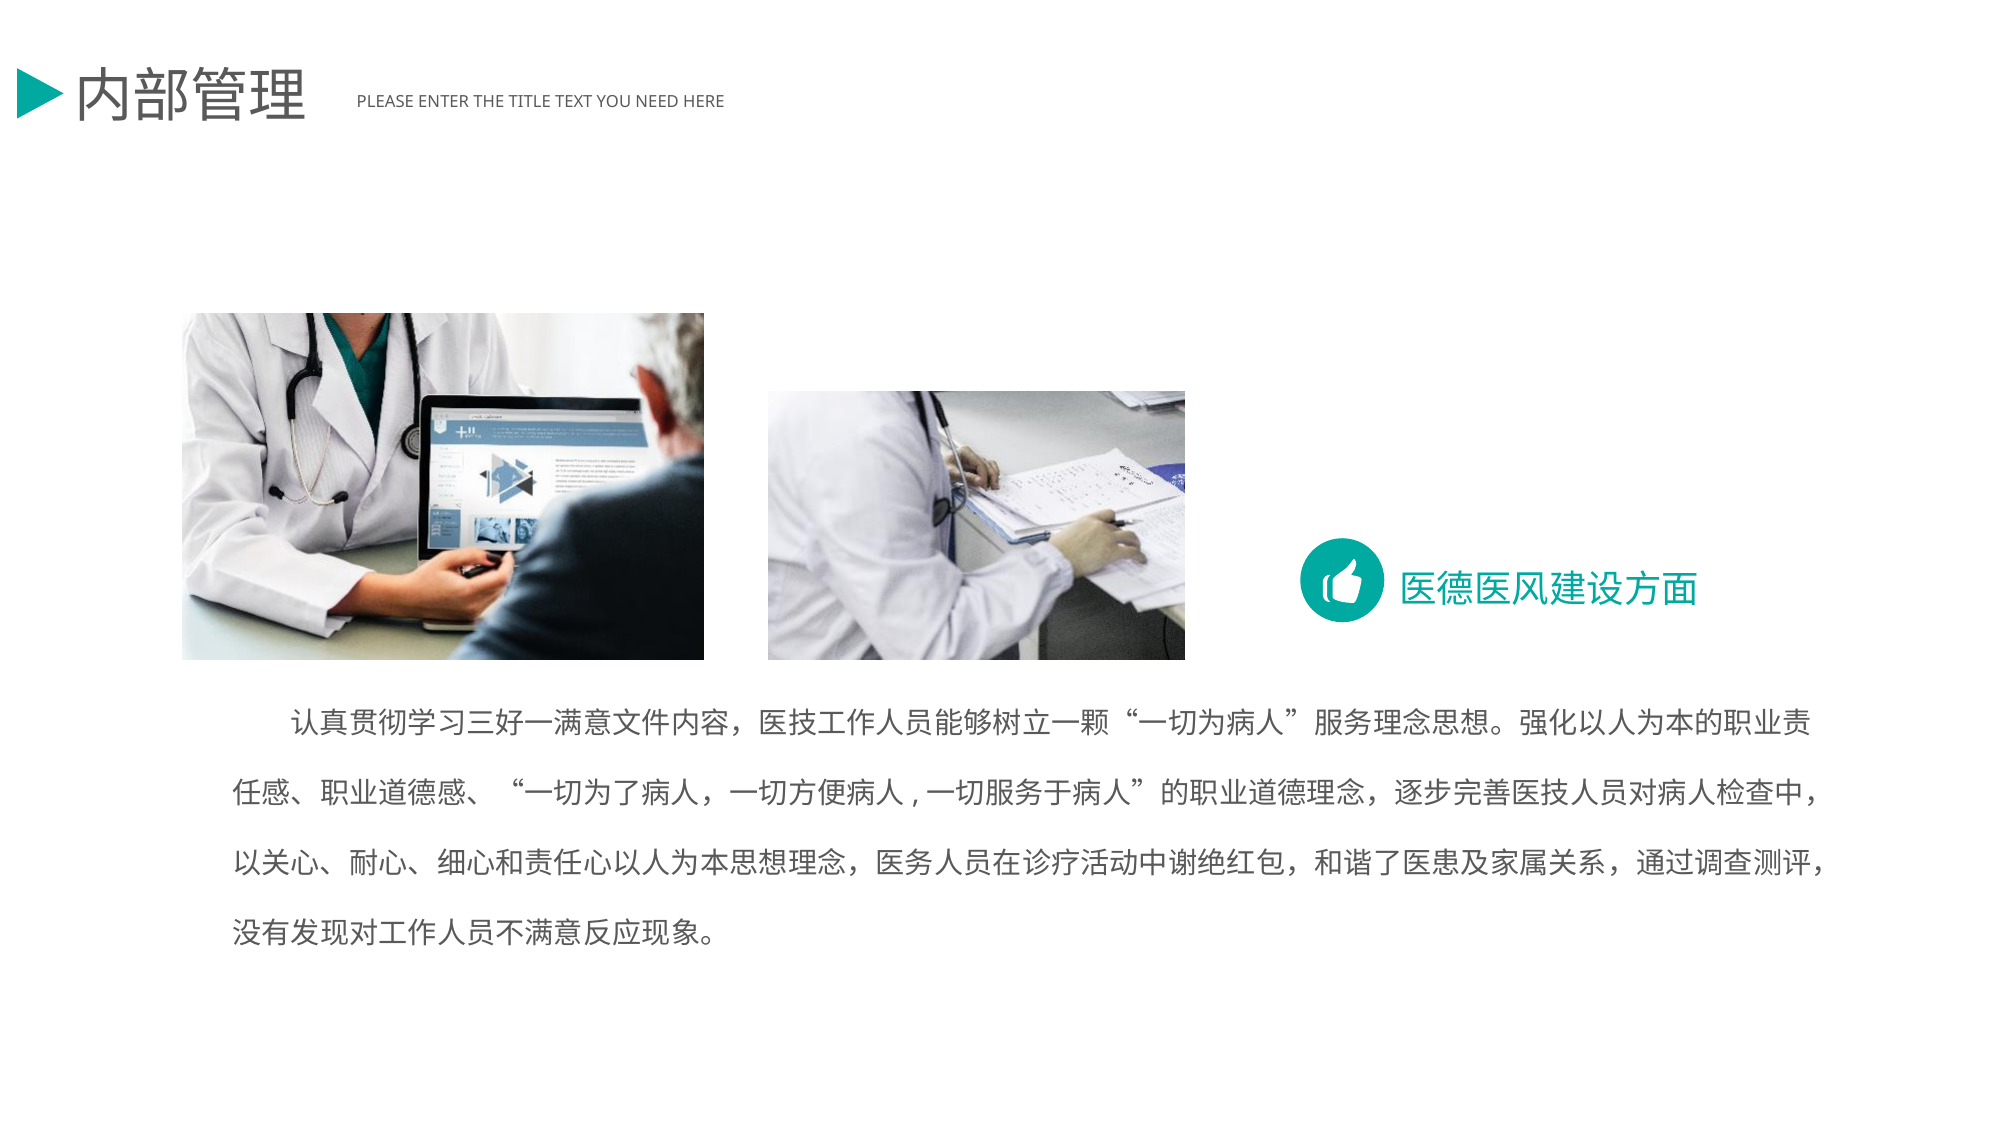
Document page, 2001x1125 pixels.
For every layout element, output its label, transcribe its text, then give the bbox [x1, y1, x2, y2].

text_box PLEASE ENTER THE TITLE TEXT YOU NEED HERE [342, 83, 885, 119]
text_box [1300, 538, 1385, 623]
text_box [16, 66, 66, 121]
text_box 医德医风建设方面 [1385, 557, 1715, 617]
picture [182, 313, 704, 660]
picture [768, 391, 1185, 660]
text_box 认真贯彻学习三好一满意文件内容，医技工作人员能够树立一颗“一切为病人”服务理念思想。强化以人为本的职业责任感、职业道德感、“一切为了病人，一切方便病人,一切服务于病人”的职业道德理念，逐步完善医技人员对病人检查中，以关心、耐心、细心和责任心以人为本思想理念，医务人员在诊疗活动中谢绝红包，和谐了医患及家属关系，通过调查测评，没有发现对工作人员不满意反应现象。 [217, 627, 1831, 957]
text_box 内部管理 [74, 58, 1046, 129]
